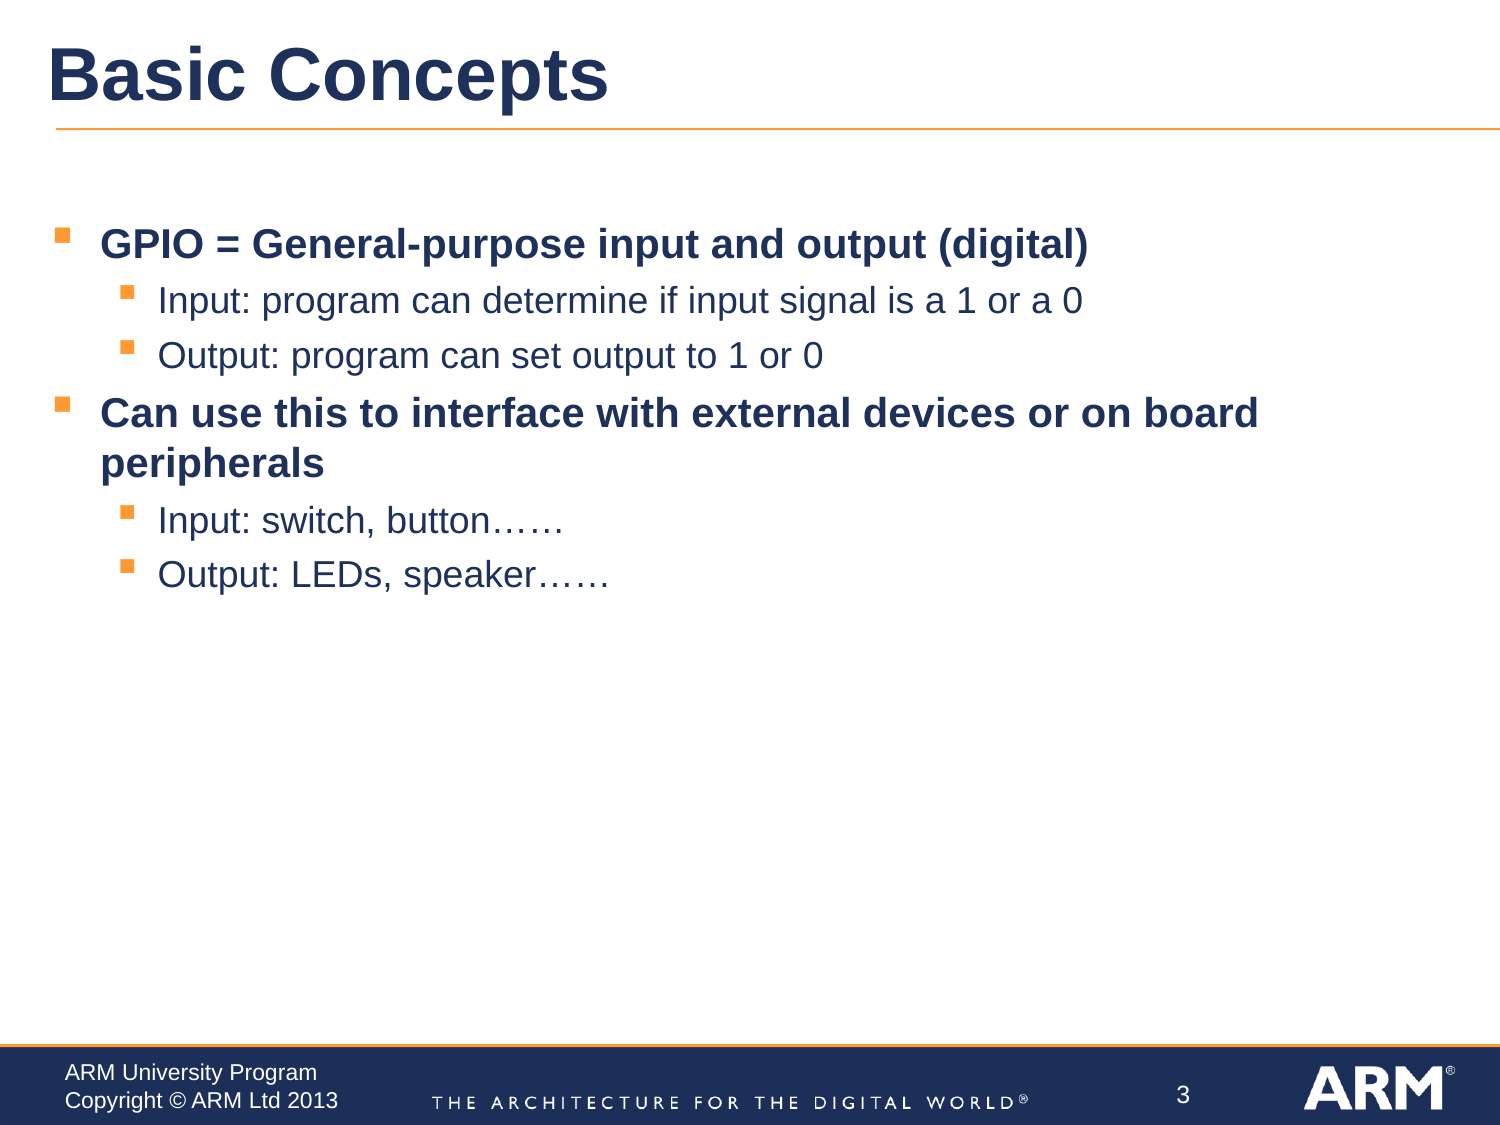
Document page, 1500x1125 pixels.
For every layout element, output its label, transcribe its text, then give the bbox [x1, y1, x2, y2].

title Basic Concepts [34, 1, 1500, 141]
picture [0, 1048, 1500, 1125]
list GPIO = General-purpose input and output (digital) Input: program can determine if input signal is a 1 or a 0 Output: program can set output to 1 or 0 Can use this to interface with external devices or on board peripherals Input: switch, button…… Output: LEDs, speaker…… [37, 149, 1488, 739]
